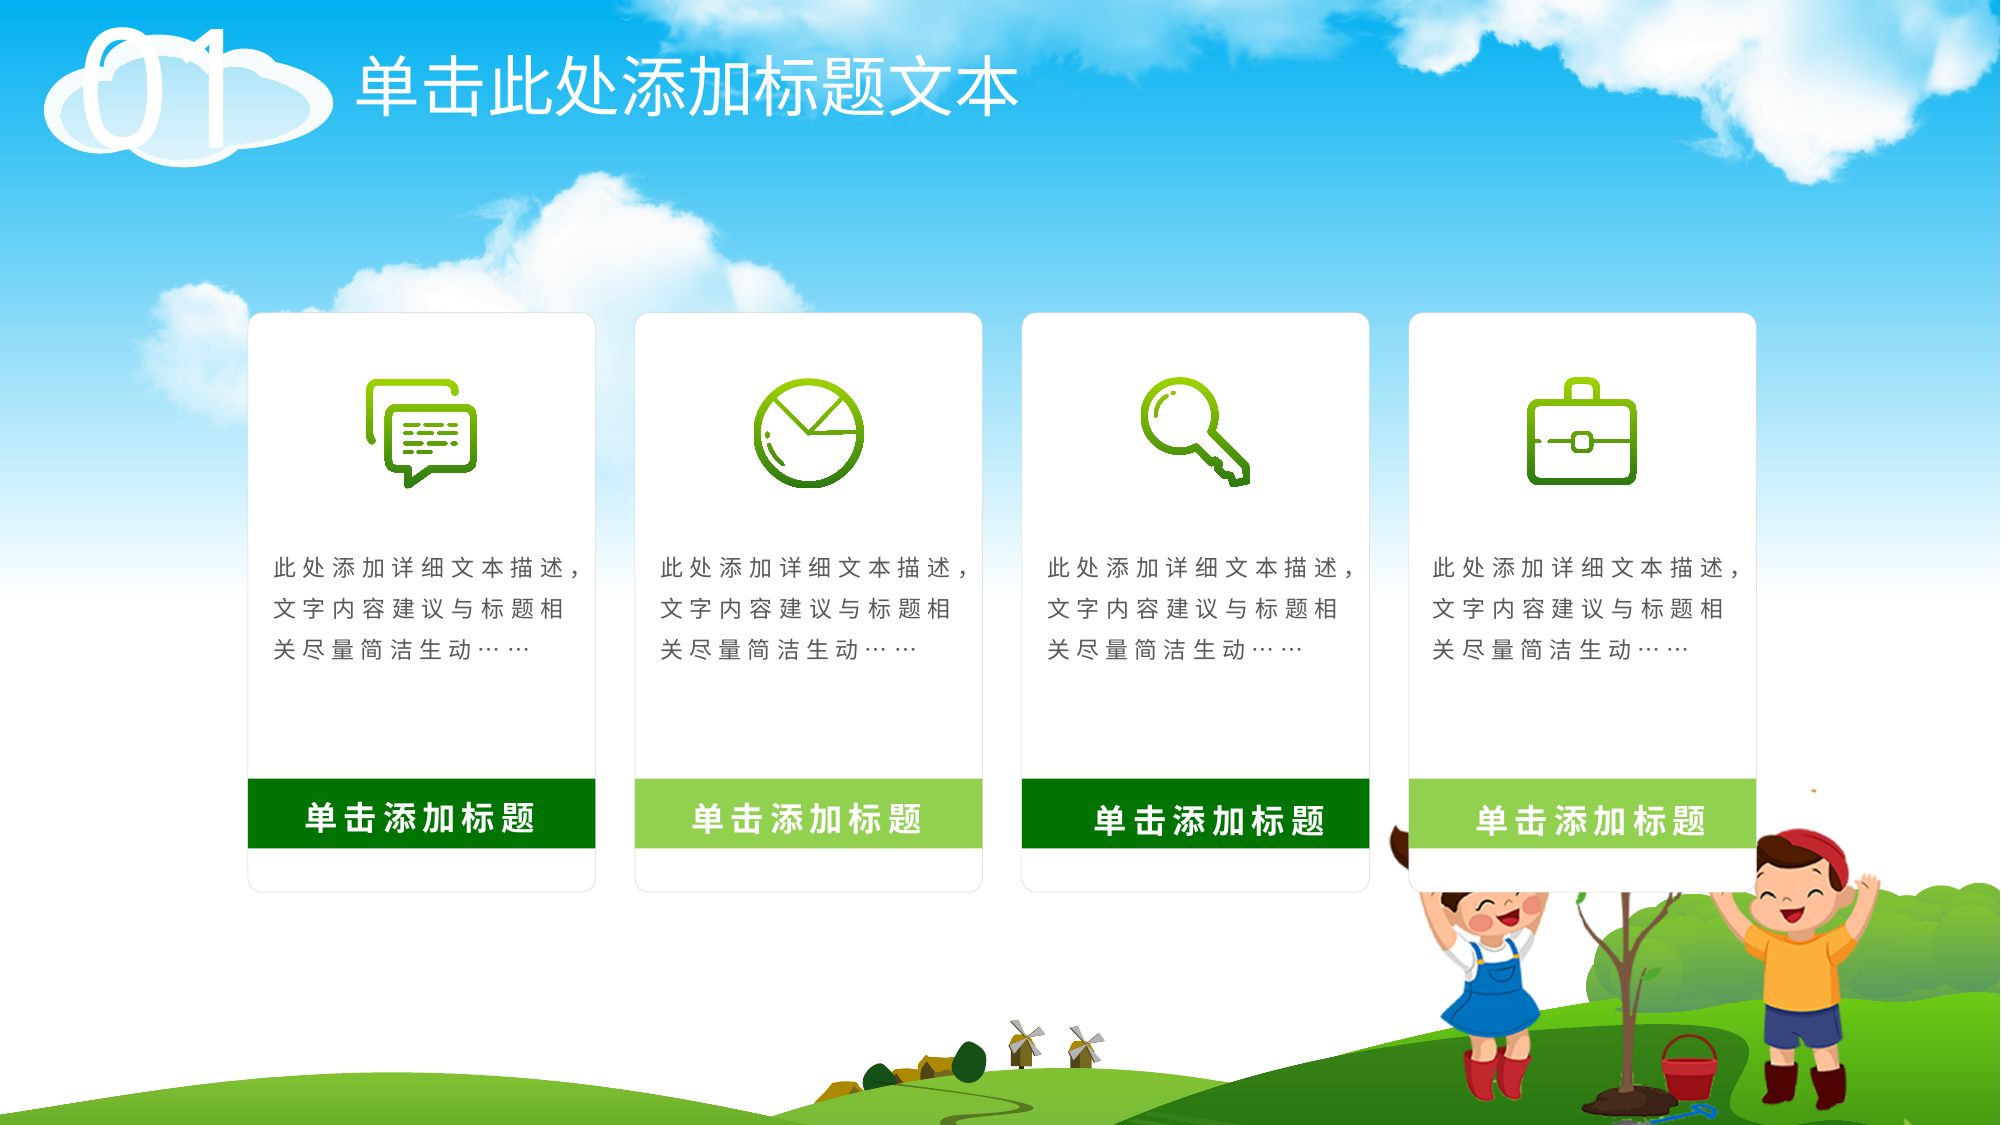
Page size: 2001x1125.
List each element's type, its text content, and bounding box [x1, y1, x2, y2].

text_box [633, 311, 984, 894]
picture [44, 0, 2001, 567]
text_box [1021, 777, 1370, 849]
text_box 此处添加详细文本描述，文字内容建议与标题相关尽量简洁生动…… [1418, 532, 1745, 671]
text_box 单击添加标题 [1427, 772, 1755, 848]
text_box [247, 777, 596, 849]
picture [1388, 658, 1913, 1125]
text_box [1407, 311, 1758, 894]
text_box [1408, 777, 1757, 849]
text_box 此处添加详细文本描述，文字内容建议与标题相关尽量简洁生动…… [1032, 532, 1359, 671]
text_box [366, 378, 459, 445]
text_box [1527, 377, 1637, 486]
text_box 单击添加标题 [256, 769, 583, 845]
text_box 01 [19, 0, 316, 190]
text_box 单击此处添加标题文本 [338, 37, 1044, 132]
text_box [246, 311, 597, 894]
text_box [753, 378, 864, 489]
text_box [1020, 311, 1371, 894]
text_box [384, 404, 477, 489]
text_box 单击添加标题 [643, 770, 970, 846]
text_box [1140, 377, 1251, 488]
text_box 此处添加详细文本描述，文字内容建议与标题相关尽量简洁生动…… [258, 532, 585, 671]
text_box 单击添加标题 [1046, 772, 1373, 848]
text_box 此处添加详细文本描述，文字内容建议与标题相关尽量简洁生动…… [645, 532, 972, 671]
text_box [634, 777, 983, 849]
